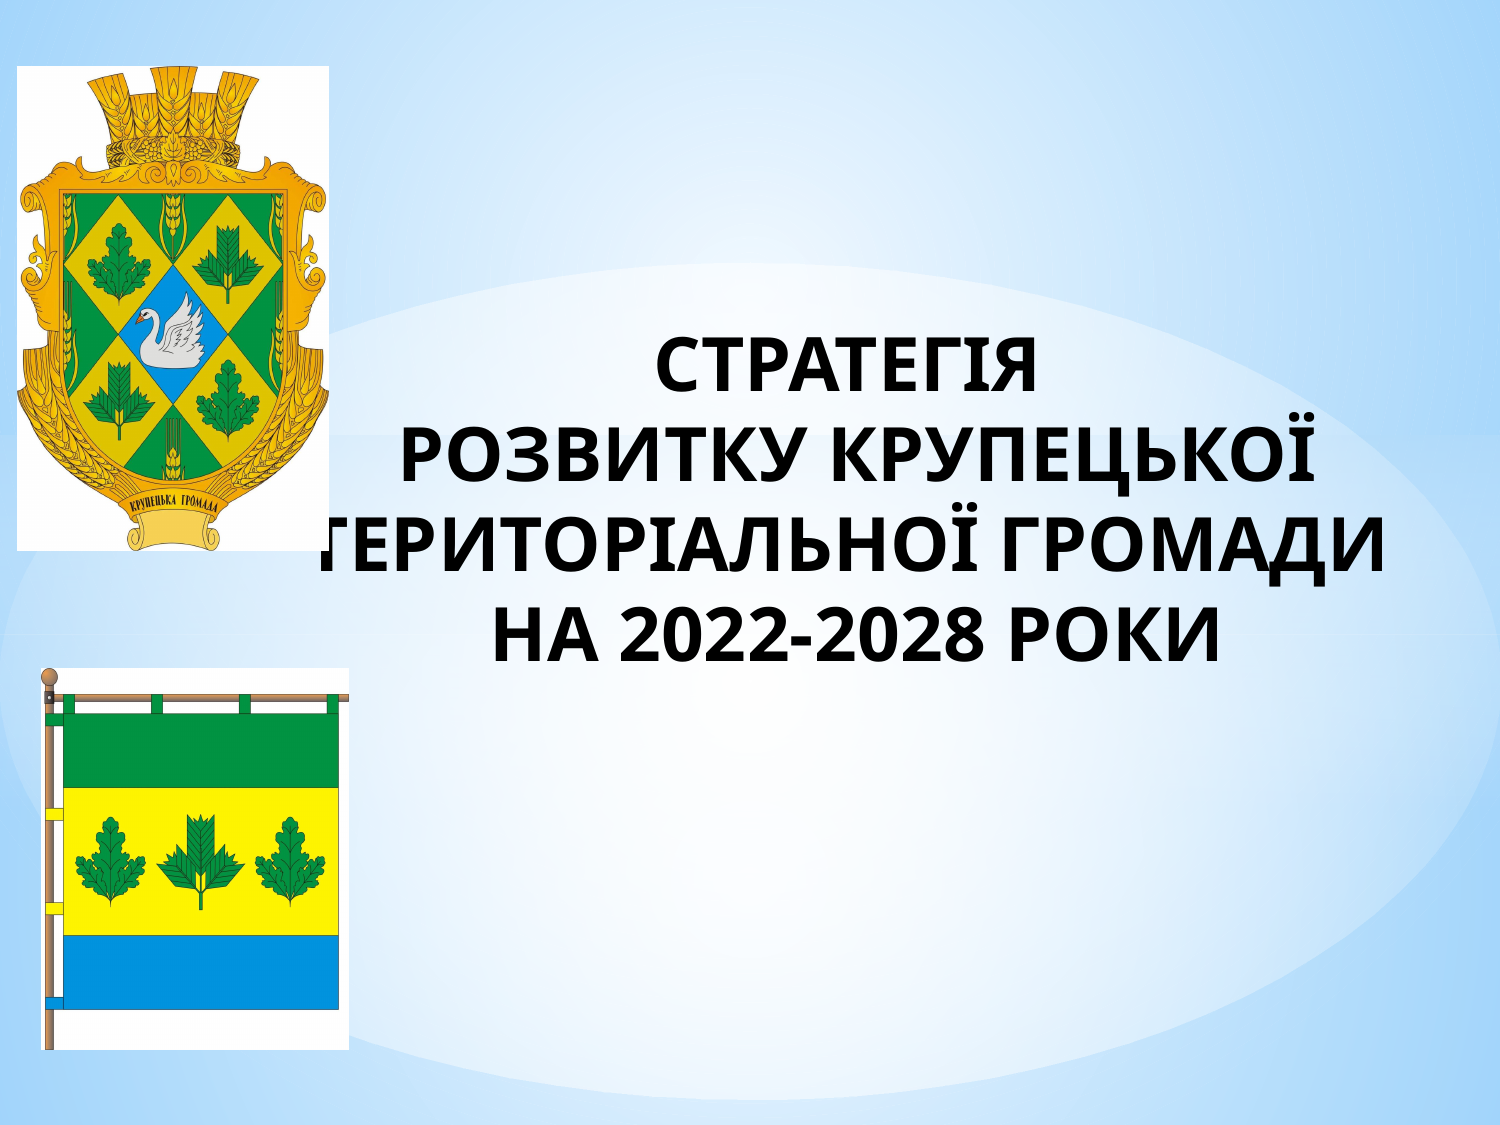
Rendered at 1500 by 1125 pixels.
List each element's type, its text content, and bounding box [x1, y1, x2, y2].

title СТРАТЕГІЯ РОЗВИТКУ КРУПЕЦЬКОЇ ТЕРИТОРІАЛЬНОЇ ГРОМАДИ НА 2022-2028 РОКИ [242, 308, 1443, 876]
picture [41, 668, 349, 1051]
picture [17, 66, 329, 551]
